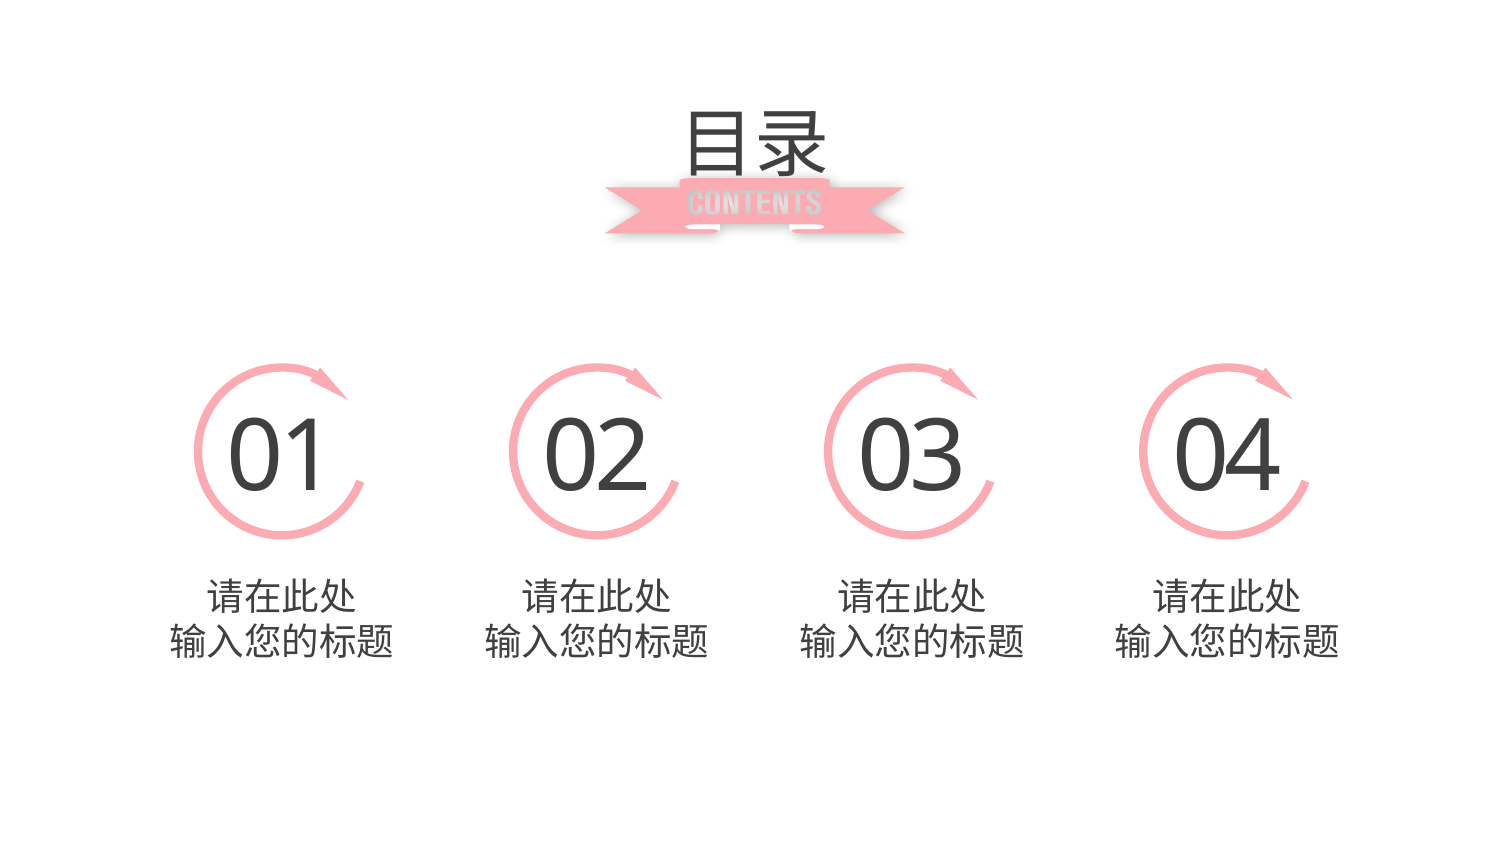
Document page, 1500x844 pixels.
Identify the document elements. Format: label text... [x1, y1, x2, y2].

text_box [512, 367, 681, 536]
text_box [1143, 367, 1311, 536]
text_box 请在此处 输入您的标题 [154, 565, 410, 671]
text_box 请在此处 输入您的标题 [1099, 565, 1355, 671]
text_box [828, 367, 996, 536]
text_box 请在此处 输入您的标题 [469, 565, 725, 671]
text_box 请在此处 输入您的标题 [784, 565, 1040, 671]
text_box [197, 367, 366, 536]
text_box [604, 88, 905, 234]
